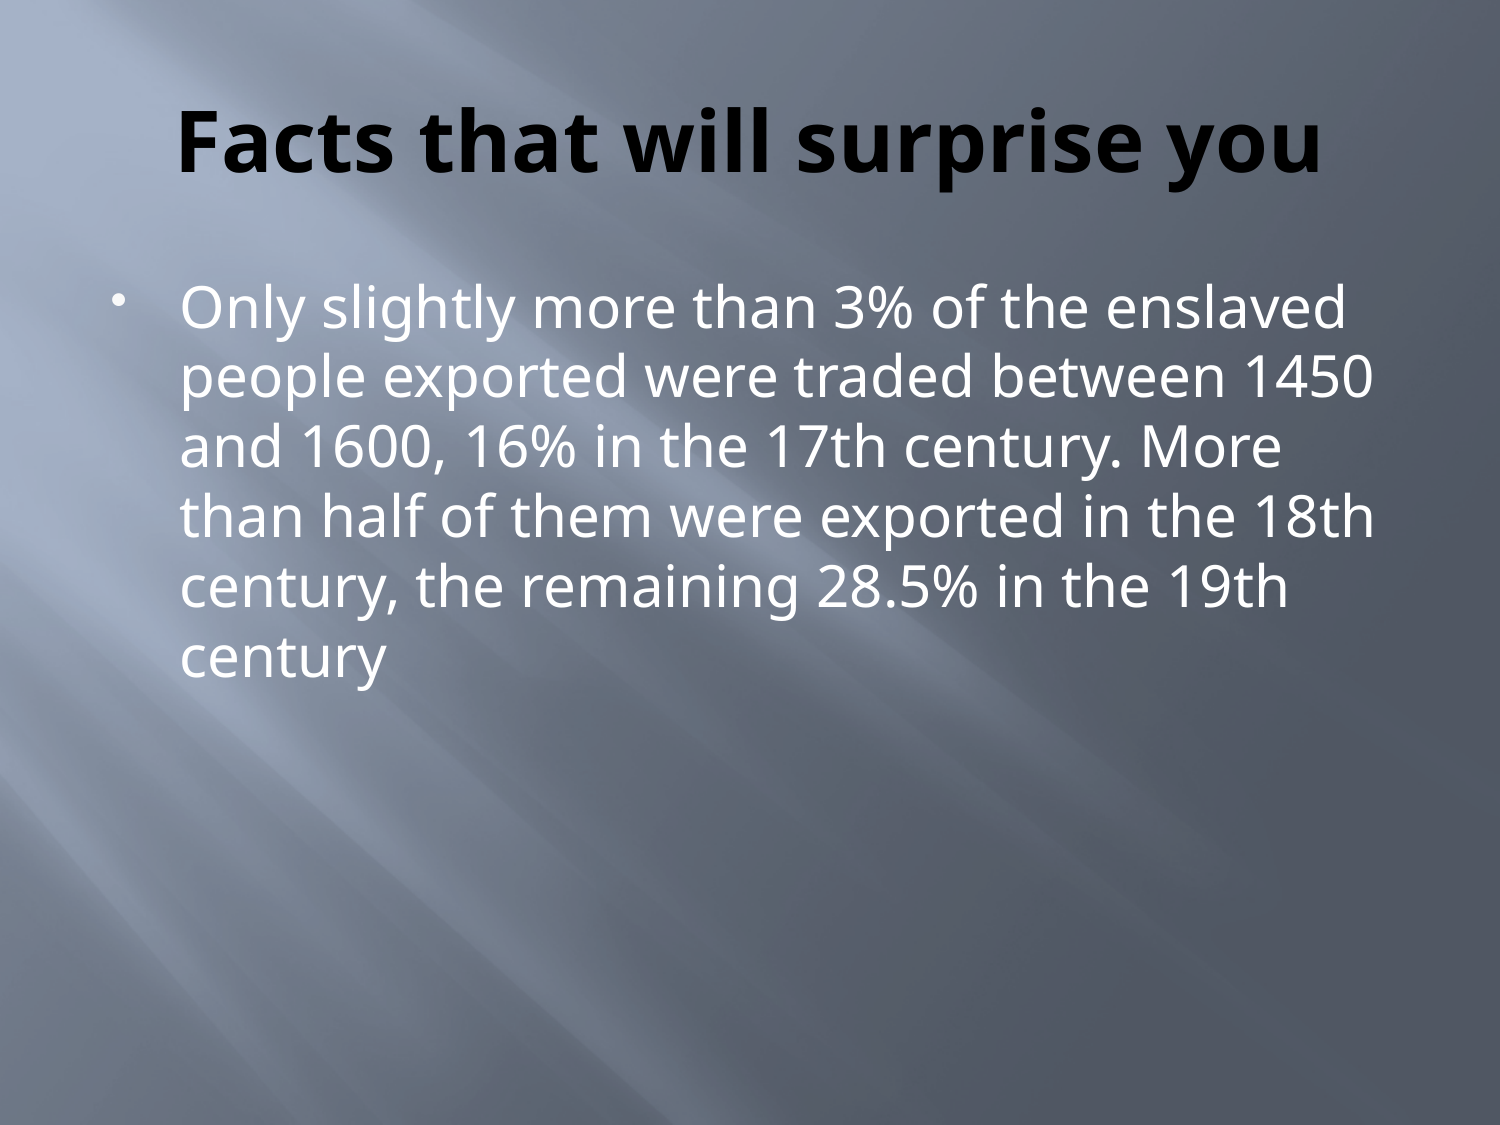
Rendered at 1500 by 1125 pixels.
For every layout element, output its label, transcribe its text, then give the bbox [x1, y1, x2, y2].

list Only slightly more than 3% of the enslaved people exported were traded between 1450 and 1600, 16% in the 17th century. More than half of them were exported in the 18th century, the remaining 28.5% in the 19th century [75, 262, 1425, 1035]
title Facts that will surprise you [75, 45, 1425, 233]
